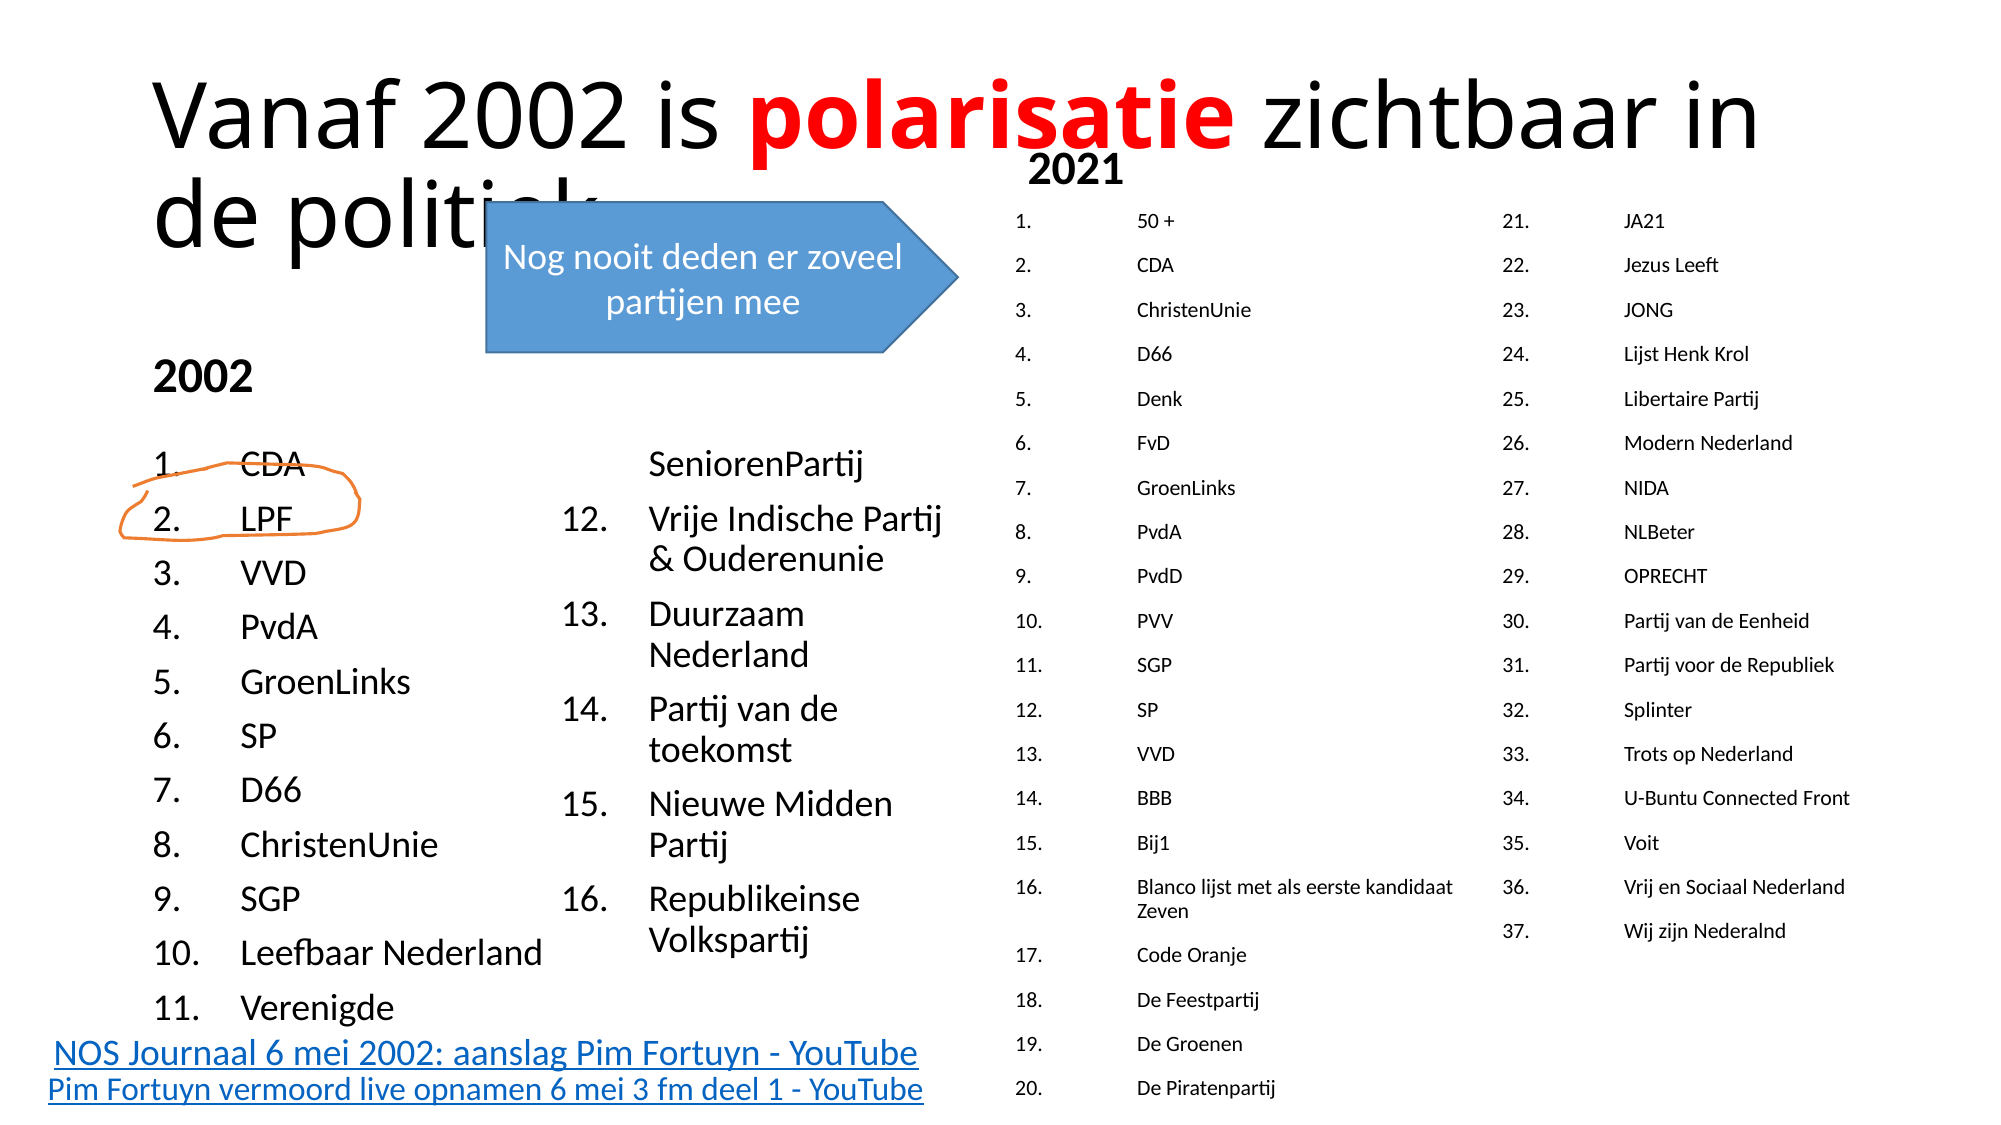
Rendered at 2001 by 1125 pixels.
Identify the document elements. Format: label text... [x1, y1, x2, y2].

text_box [118, 461, 362, 542]
text_box Nog nooit deden er zoveel partijen mee [485, 201, 960, 354]
text_box Pim Fortuyn vermoord live opnamen 6 mei 3 fm deel 1 - YouTube [32, 1059, 1033, 1115]
title Vanaf 2002 is polarisatie zichtbaar in de politiek [137, 59, 1863, 278]
list CDA LPF VVD PvdA GroenLinks SP D66 ChristenUnie SGP Leefbaar Nederland Verenigde SeniorenPartij Vrije Indische Partij & Ouderenunie Duurzaam Nederland Partij van de toekomst Nieuwe Midden Partij Republikeinse Volkspartij [137, 436, 984, 1042]
list 2021 [1012, 135, 1863, 202]
text_box NOS Journaal 6 mei 2002: aanslag Pim Fortuyn - YouTube [38, 1020, 934, 1080]
list 2002 [137, 275, 984, 411]
list 50 + CDA ChristenUnie D66 Denk FvD GroenLinks PvdA PvdD PVV SGP SP VVD BBB Bij1 Blanco lijst met als eerste kandidaat Zeven Code Oranje De Feestpartij De Groenen De Piratenpartij JA21 Jezus Leeft JONG Lijst Henk Krol Libertaire Partij Modern Nederland NIDA NLBeter OPRECHT Partij van de Eenheid Partij voor de Republiek Splinter Trots op Nederland U-Buntu Connected Front Voit Vrij en Sociaal Nederland Wij zijn Nederalnd [1000, 202, 2000, 1088]
